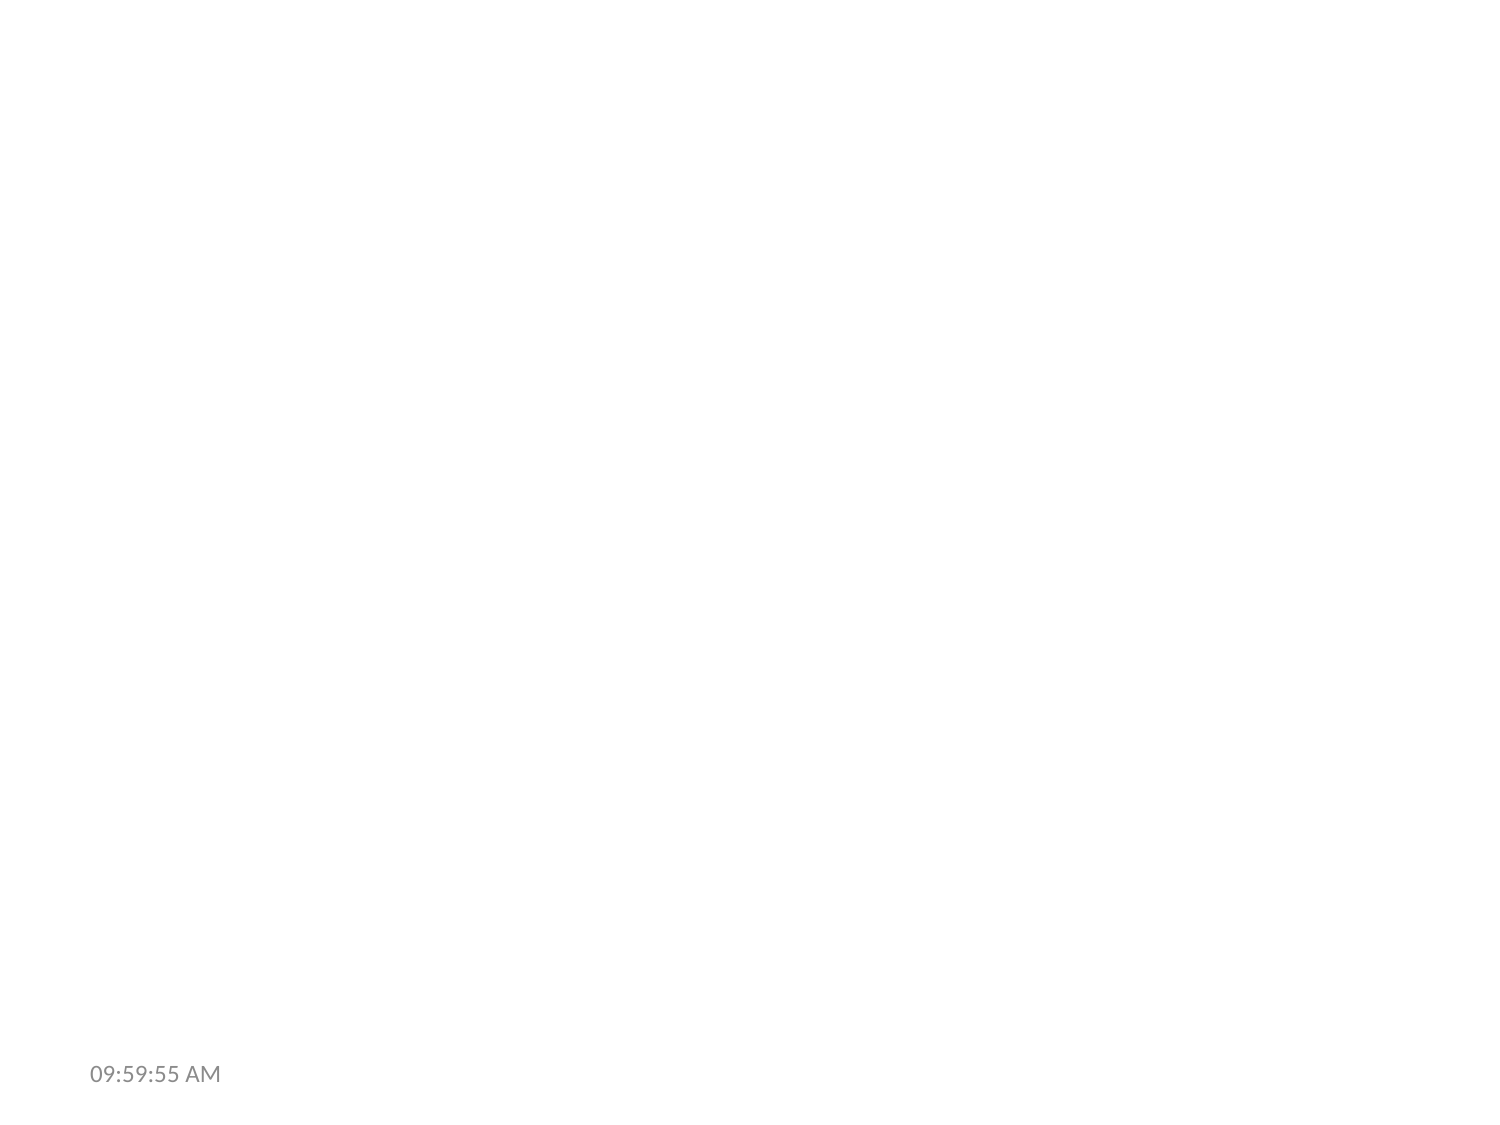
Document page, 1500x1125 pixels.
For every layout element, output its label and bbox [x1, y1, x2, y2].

slide_number [75, 1042, 425, 1103]
